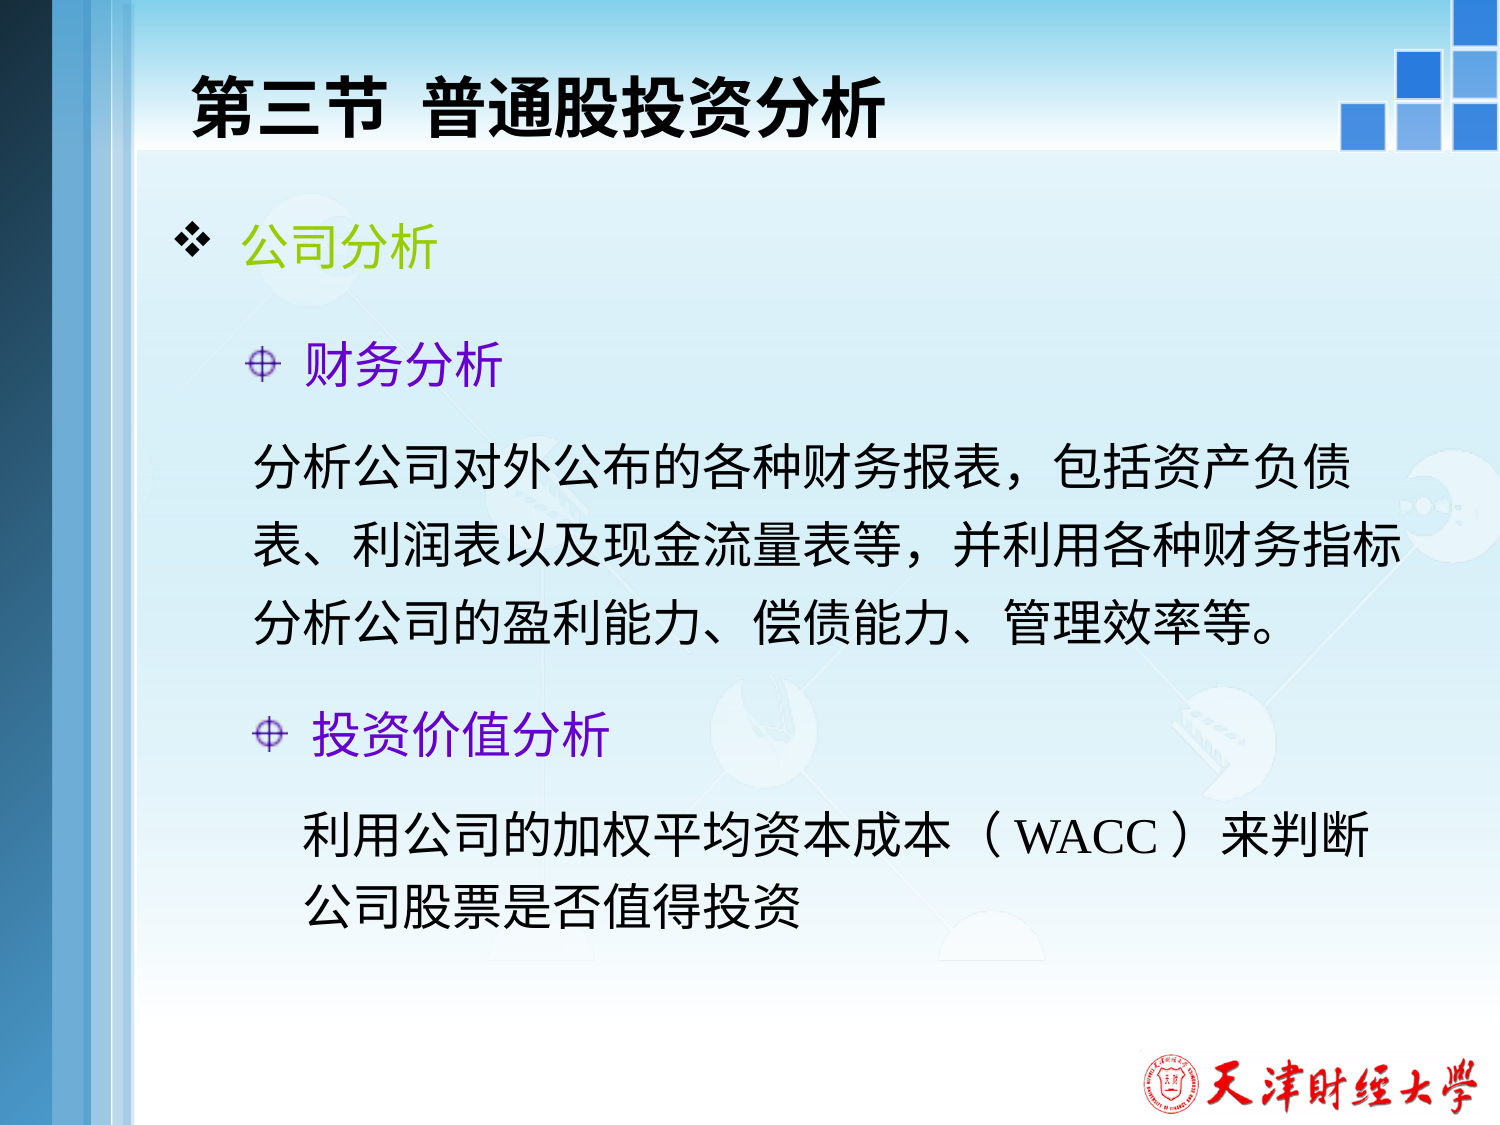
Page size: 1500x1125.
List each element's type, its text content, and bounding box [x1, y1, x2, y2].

text_box 投资价值分析 [237, 696, 638, 772]
text_box 利用公司的加权平均资本成本（WACC）来判断公司股票是否值得投资 [287, 784, 1400, 943]
text_box 公司分析 [155, 207, 719, 283]
text_box 财务分析 [230, 326, 520, 401]
text_box 分析公司对外公布的各种财务报表，包括资产负债表、利润表以及现金流量表等，并利用各种财务指标分析公司的盈利能力、偿债能力、管理效率等。 [237, 410, 1463, 659]
title 第三节 普通股投资分析 [174, 75, 1175, 138]
picture [1131, 1049, 1500, 1119]
picture [132, 150, 1500, 965]
